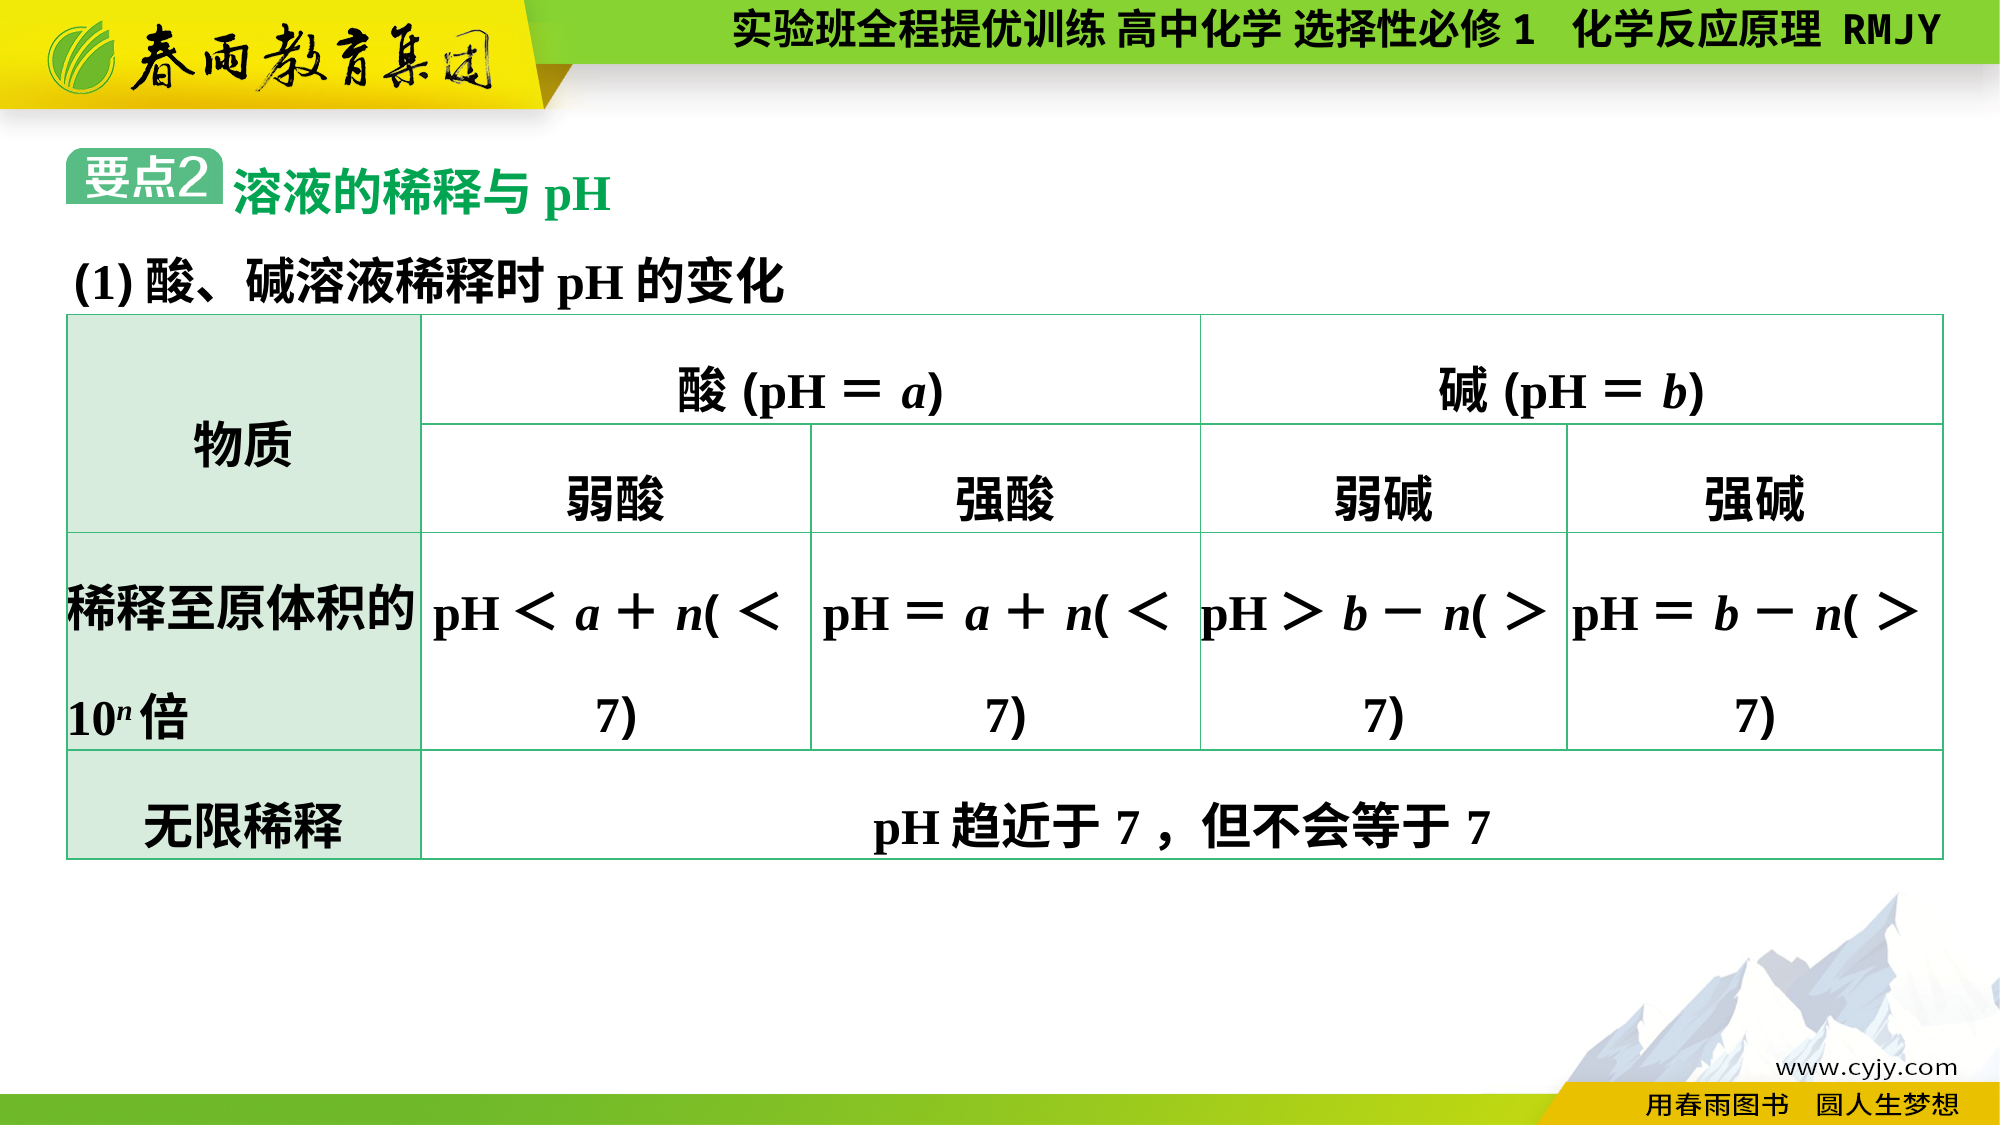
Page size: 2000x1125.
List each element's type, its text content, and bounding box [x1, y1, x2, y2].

table_cell 弱碱 [1201, 425, 1566, 532]
table_cell 弱酸 [422, 425, 810, 532]
table_cell 无限稀释 [68, 751, 420, 858]
table_cell pH＞b－n(＞7) [1201, 533, 1566, 749]
table_cell 强碱 [1568, 425, 1942, 532]
table_cell pH趋近于7，但不会等于7 [422, 751, 1942, 858]
table_cell pH＜a＋n(＜7) [422, 533, 810, 749]
table_cell pH＝b－n(＞7) [1568, 533, 1942, 749]
picture [0, 0, 2000, 1125]
table_header 碱(pH＝b) [1201, 315, 1942, 423]
list 溶液的稀释与pH (1)酸、碱溶液稀释时pH的变化 [59, 122, 1944, 308]
table_cell 稀释至原体积的10n倍 [68, 533, 420, 749]
table_cell 强酸 [812, 425, 1200, 532]
table_cell pH＝a＋n(＜7) [812, 533, 1200, 749]
table_header 物质 [68, 315, 420, 532]
table_header 酸(pH＝a) [422, 315, 1200, 423]
